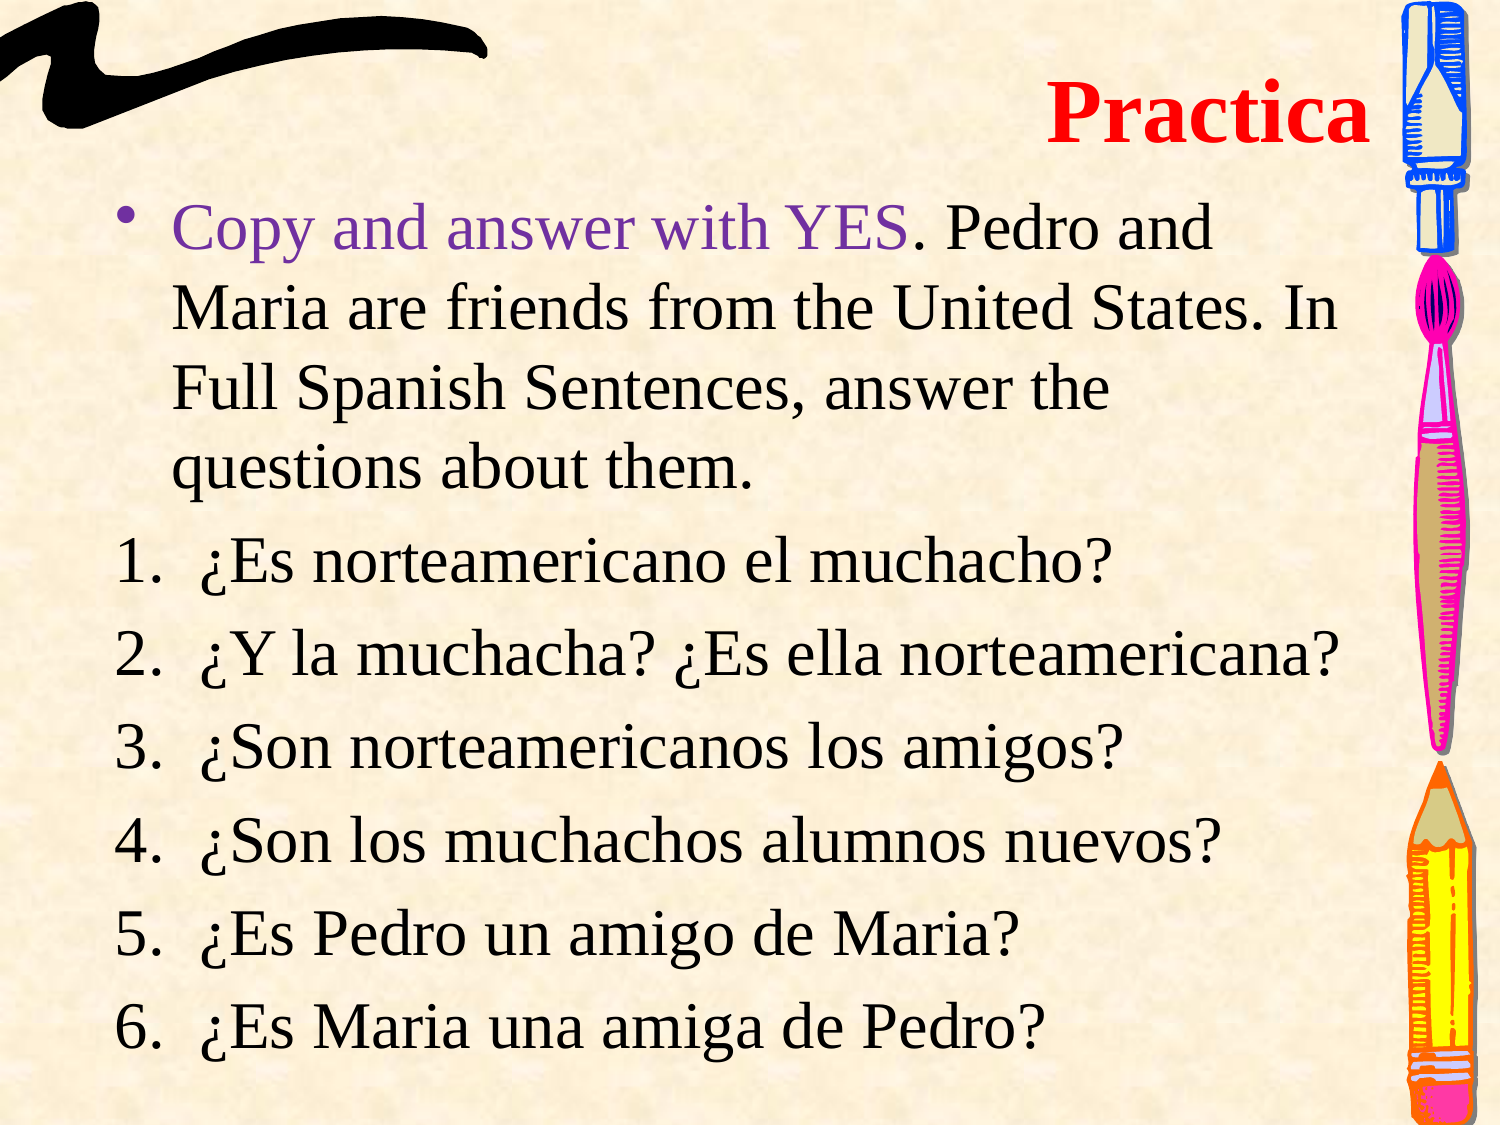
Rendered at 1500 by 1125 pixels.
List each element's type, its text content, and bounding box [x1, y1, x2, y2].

picture [0, 0, 1500, 1125]
title Practica [112, 12, 1388, 200]
list Copy and answer with YES. Pedro and Maria are friends from the United States. In Full Spanish Sentences, answer the questions about them. ¿Es norteamericano el muchacho? ¿Y la muchacha? ¿Es ella norteamericana? ¿Son norteamericanos los amigos? ¿Son los muchachos alumnos nuevos? ¿Es Pedro un amigo de Maria? ¿Es Maria una amiga de Pedro? [99, 174, 1375, 850]
